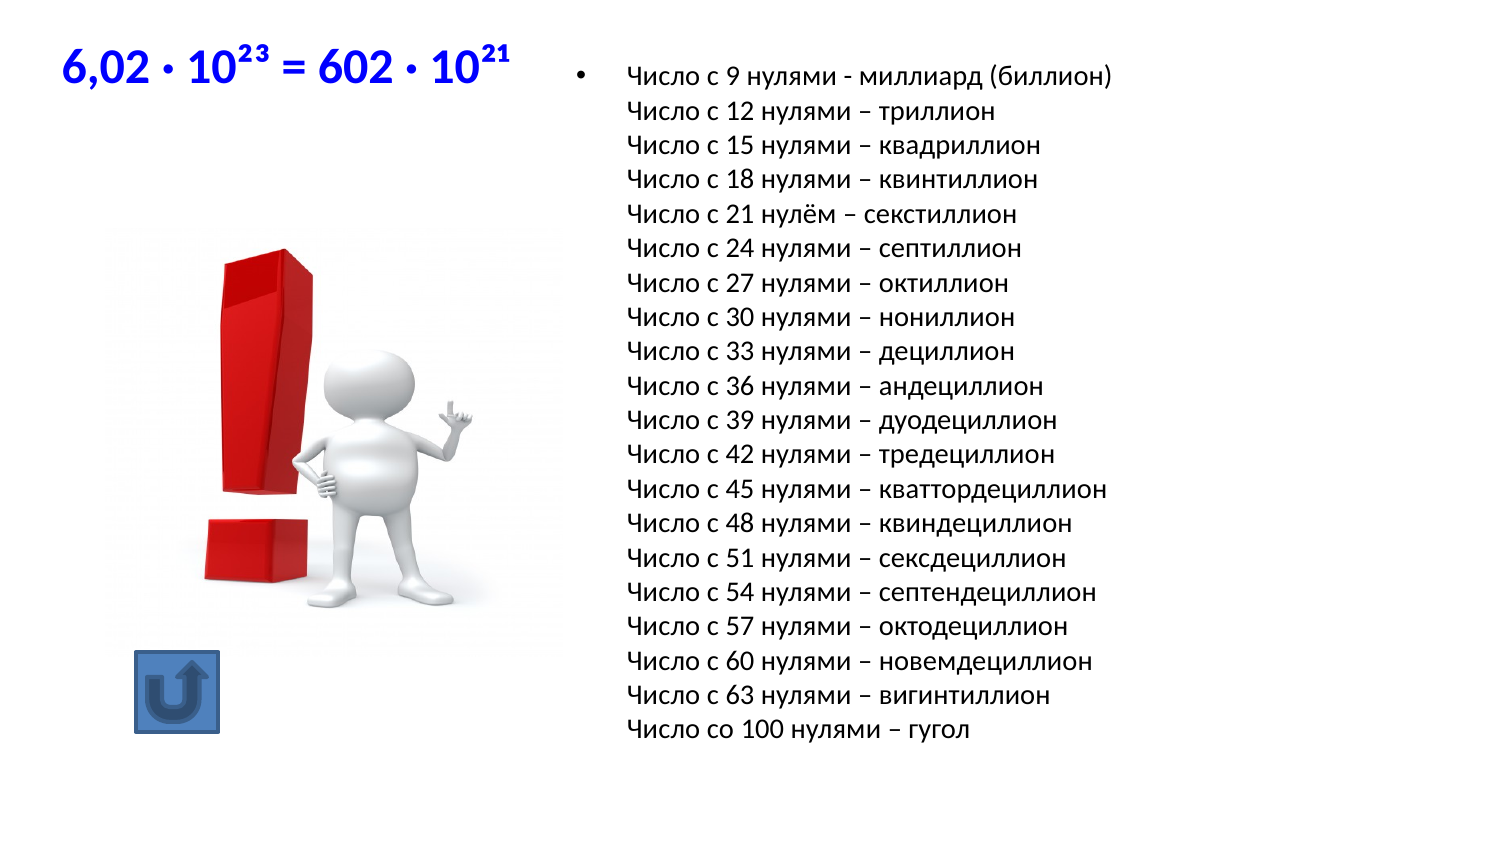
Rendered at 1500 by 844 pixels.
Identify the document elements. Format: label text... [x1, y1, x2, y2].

text_box [134, 666, 220, 734]
list Число с 9 нулями - миллиард (биллион) Число с 12 нулями – триллион Число с 15 нулями – квадриллион Число с 18 нулями – квинтиллион Число с 21 нулём – секстиллион Число с 24 нулями – септиллион Число с 27 нулями – октиллион Число с 30 нулями – нониллион Число с 33 нулями – дециллион Число с 36 нулями – андециллион Число с 39 нулями – дуодециллион Число с 42 нулями – тредециллион Число с 45 нулями – кваттордециллион Число с 48 нулями – квиндециллион Число с 51 нулями – сексдециллион Число с 54 нулями – септендециллион Число с 57 нулями – октодециллион Число с 60 нулями – новемдециллион Число с 63 нулями – вигинтиллион Число со 100 нулями – гугол [561, 49, 1425, 754]
text_box 6,02 · 10²³ = 602 · 10²¹ [46, 26, 563, 101]
picture [105, 228, 563, 658]
